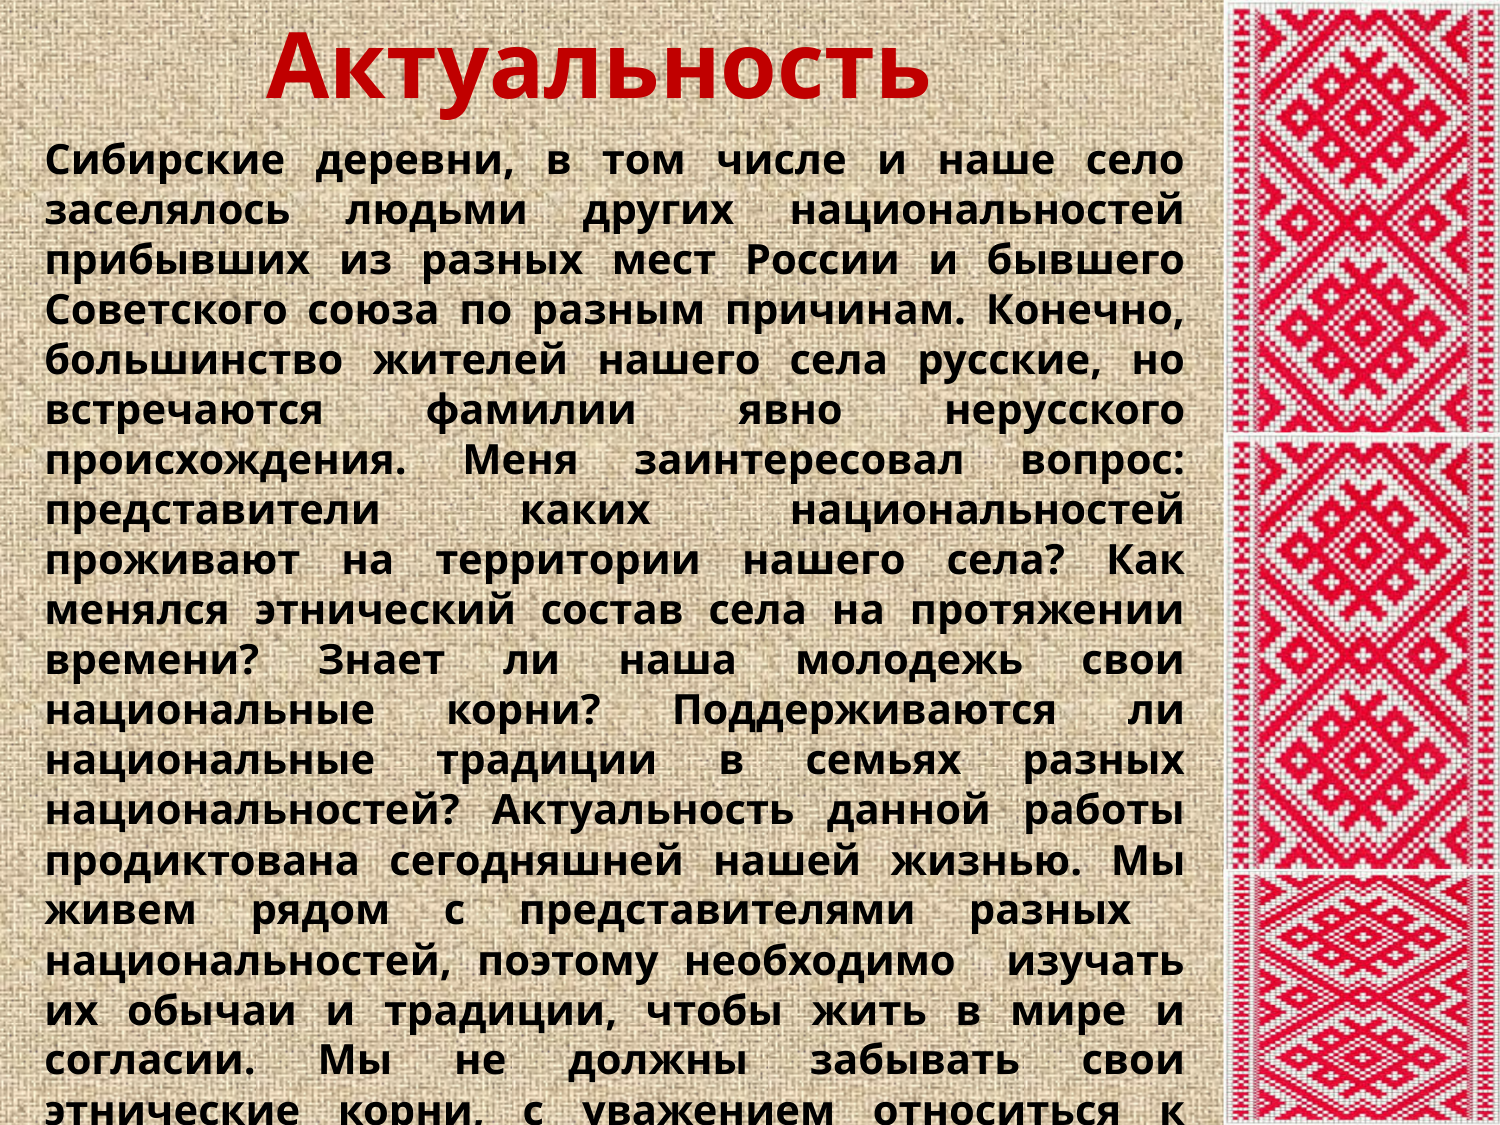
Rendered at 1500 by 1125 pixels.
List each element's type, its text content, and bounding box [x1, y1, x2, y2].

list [1138, 84, 1500, 362]
picture [1224, 0, 1500, 84]
picture [1224, 362, 1500, 432]
list Сибирские деревни, в том числе и наше село заселялось людьми других национальностей прибывших из разных мест России и бывшего Советского союза по разным причинам. Конечно, большинство жителей нашего села русские, но встречаются фамилии явно нерусского происхождения. Меня заинтересовал вопрос: представители каких национальностей проживают на территории нашего села? Как менялся этнический состав села на протяжении времени? Знает ли наша молодежь свои национальные корни? Поддерживаются ли национальные традиции в семьях разных национальностей? Актуальность данной работы продиктована сегодняшней нашей жизнью. Мы живем рядом с представителями разных национальностей, поэтому необходимо изучать их обычаи и традиции, чтобы жить в мире и согласии. Мы не должны забывать свои этнические корни, с уважением относиться к культуре других народов. [29, 125, 1201, 1125]
text_box Актуальность [0, 0, 1199, 125]
picture [1138, 433, 1500, 1125]
